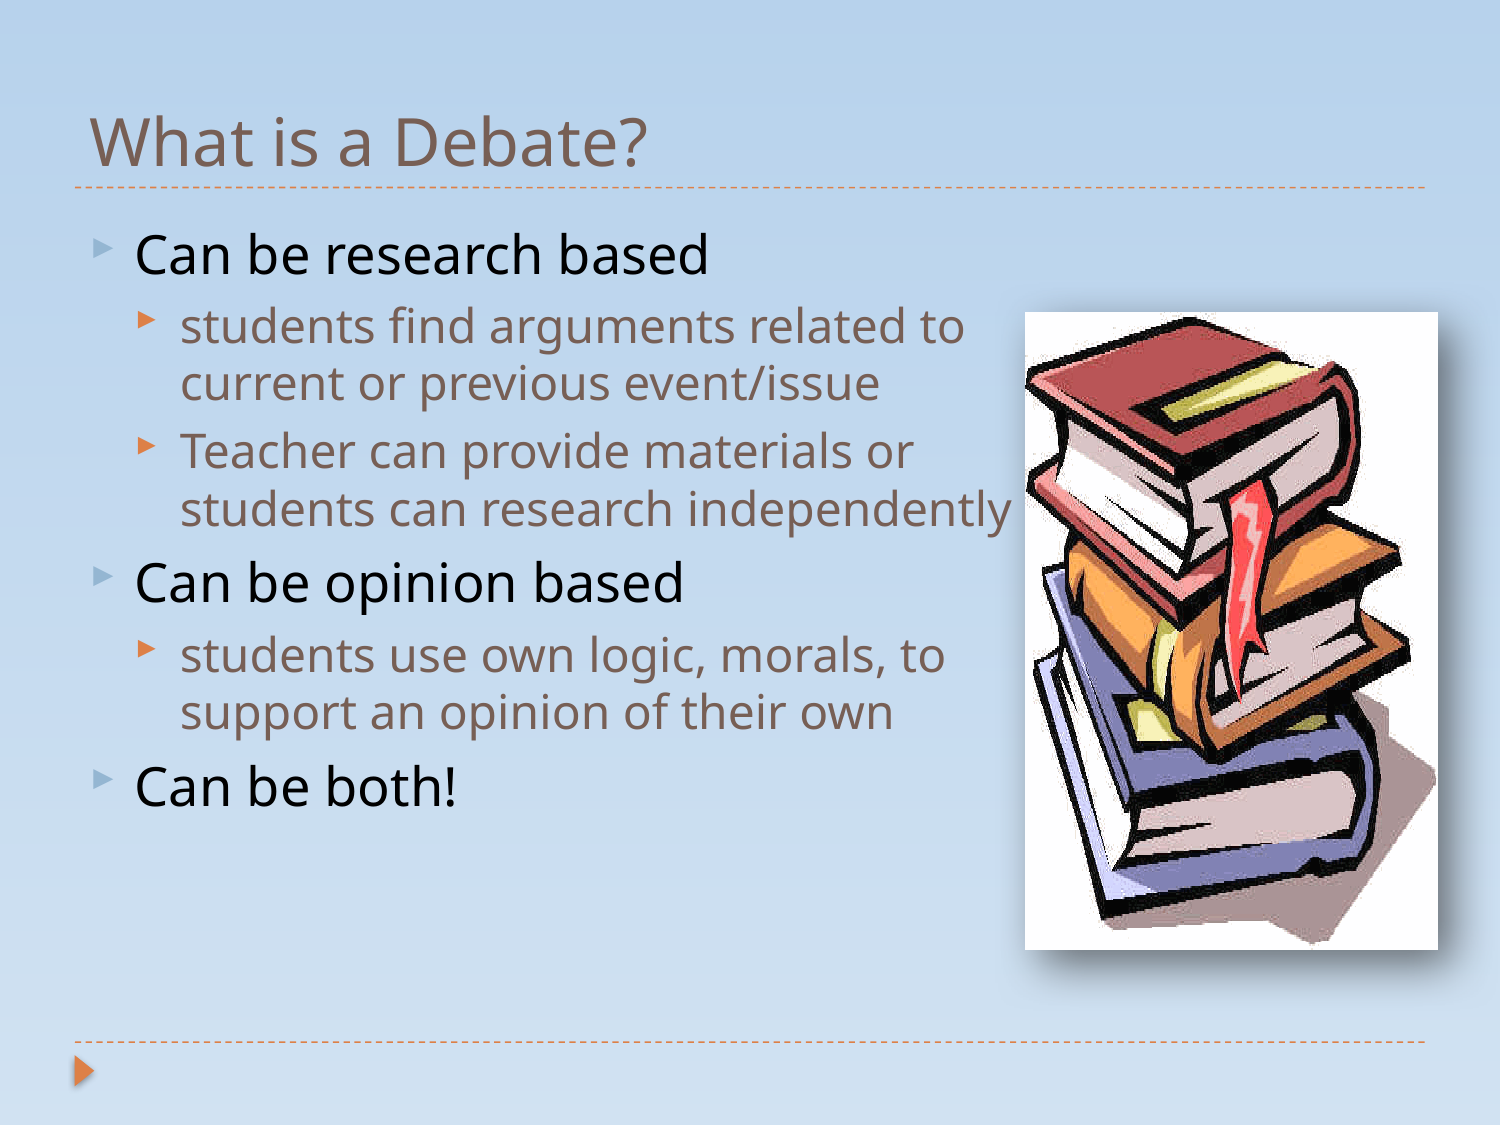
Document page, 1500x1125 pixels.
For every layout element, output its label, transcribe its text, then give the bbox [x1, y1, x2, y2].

list Can be research based students find arguments related to current or previous event/issue Teacher can provide materials or students can research independently Can be opinion based students use own logic, morals, to support an opinion of their own Can be both! [75, 212, 1038, 1005]
picture [1024, 312, 1438, 951]
title What is a Debate? [75, 24, 1425, 188]
